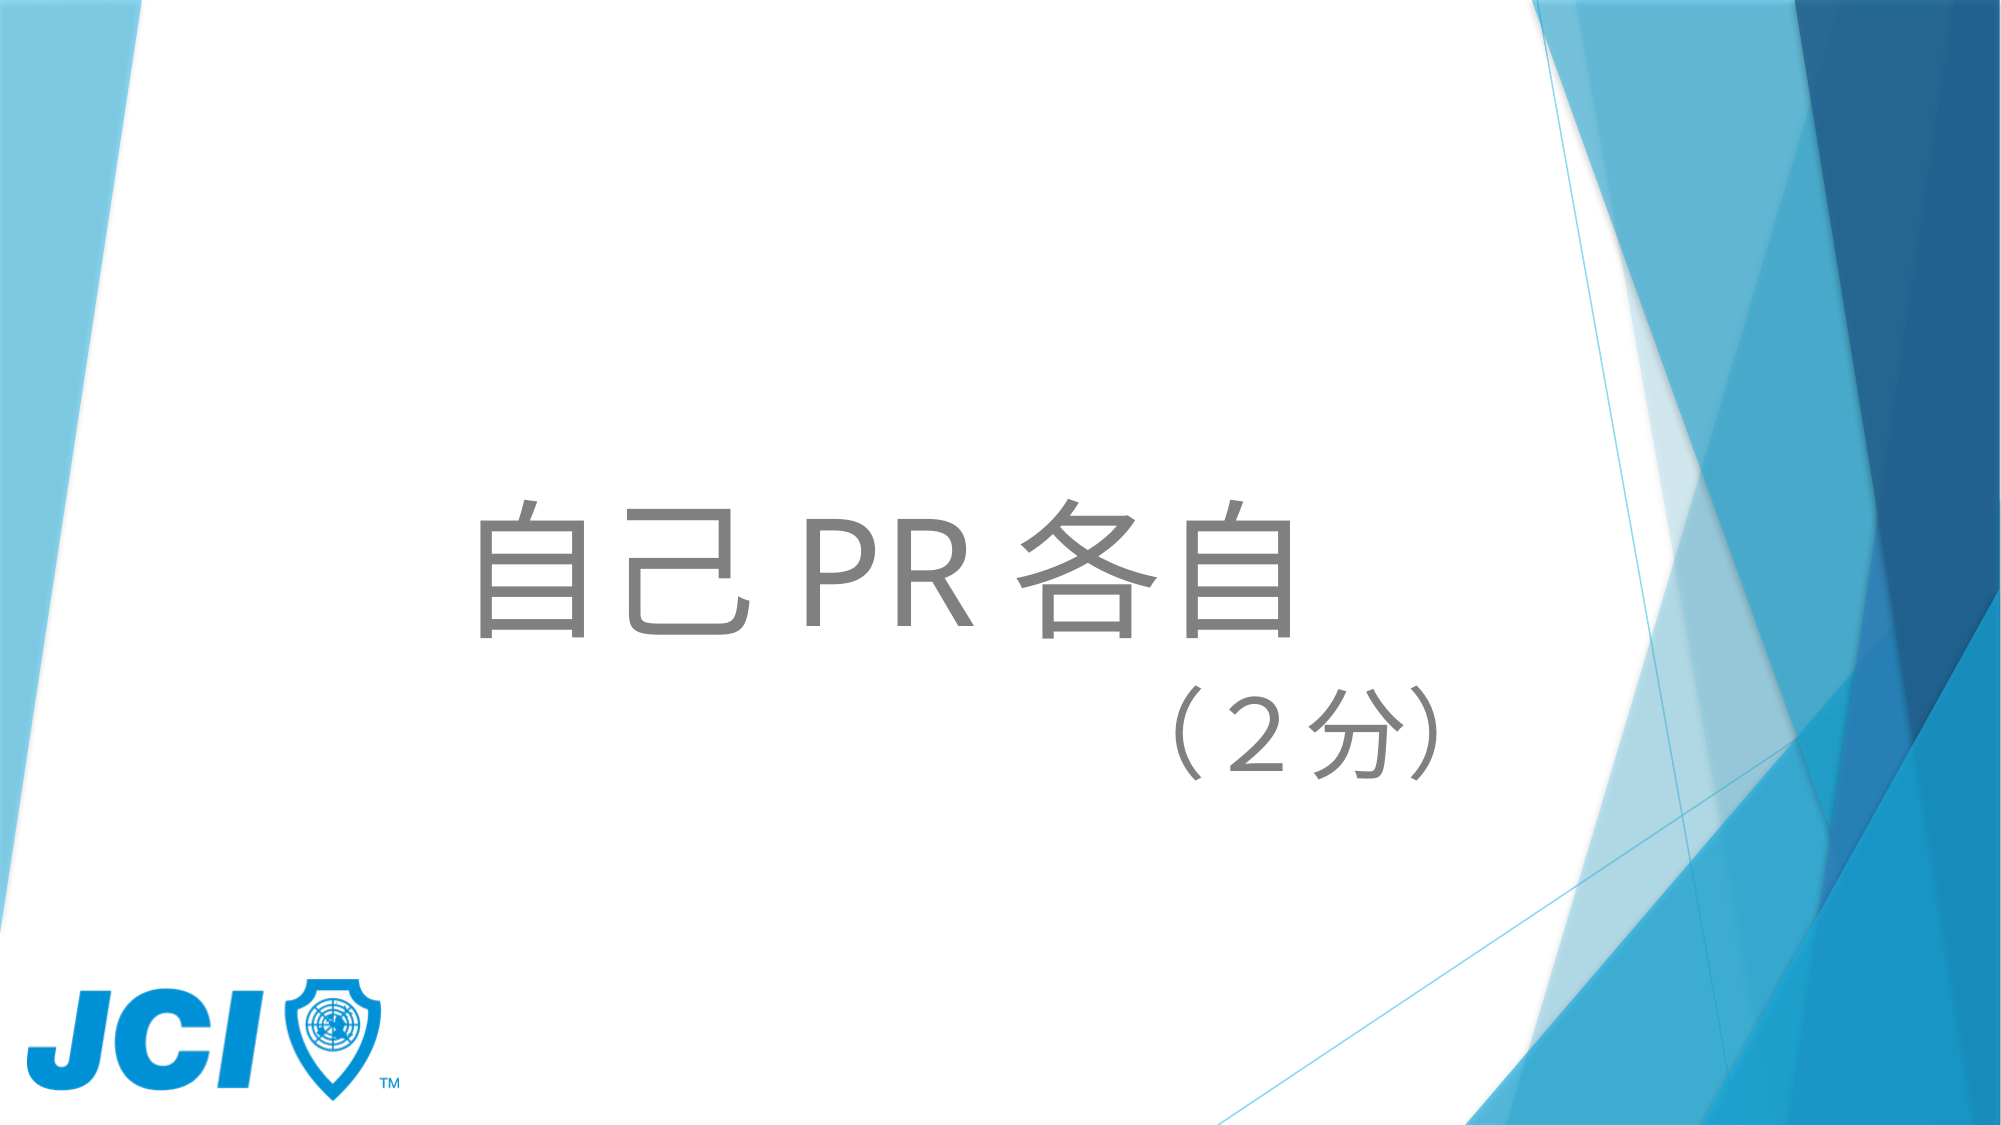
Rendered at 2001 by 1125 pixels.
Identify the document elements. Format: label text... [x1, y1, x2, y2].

title 自己PR各自 [247, 394, 1522, 664]
picture [297, 991, 368, 1083]
picture [26, 979, 399, 1102]
subtitle （２分） [247, 664, 1522, 845]
